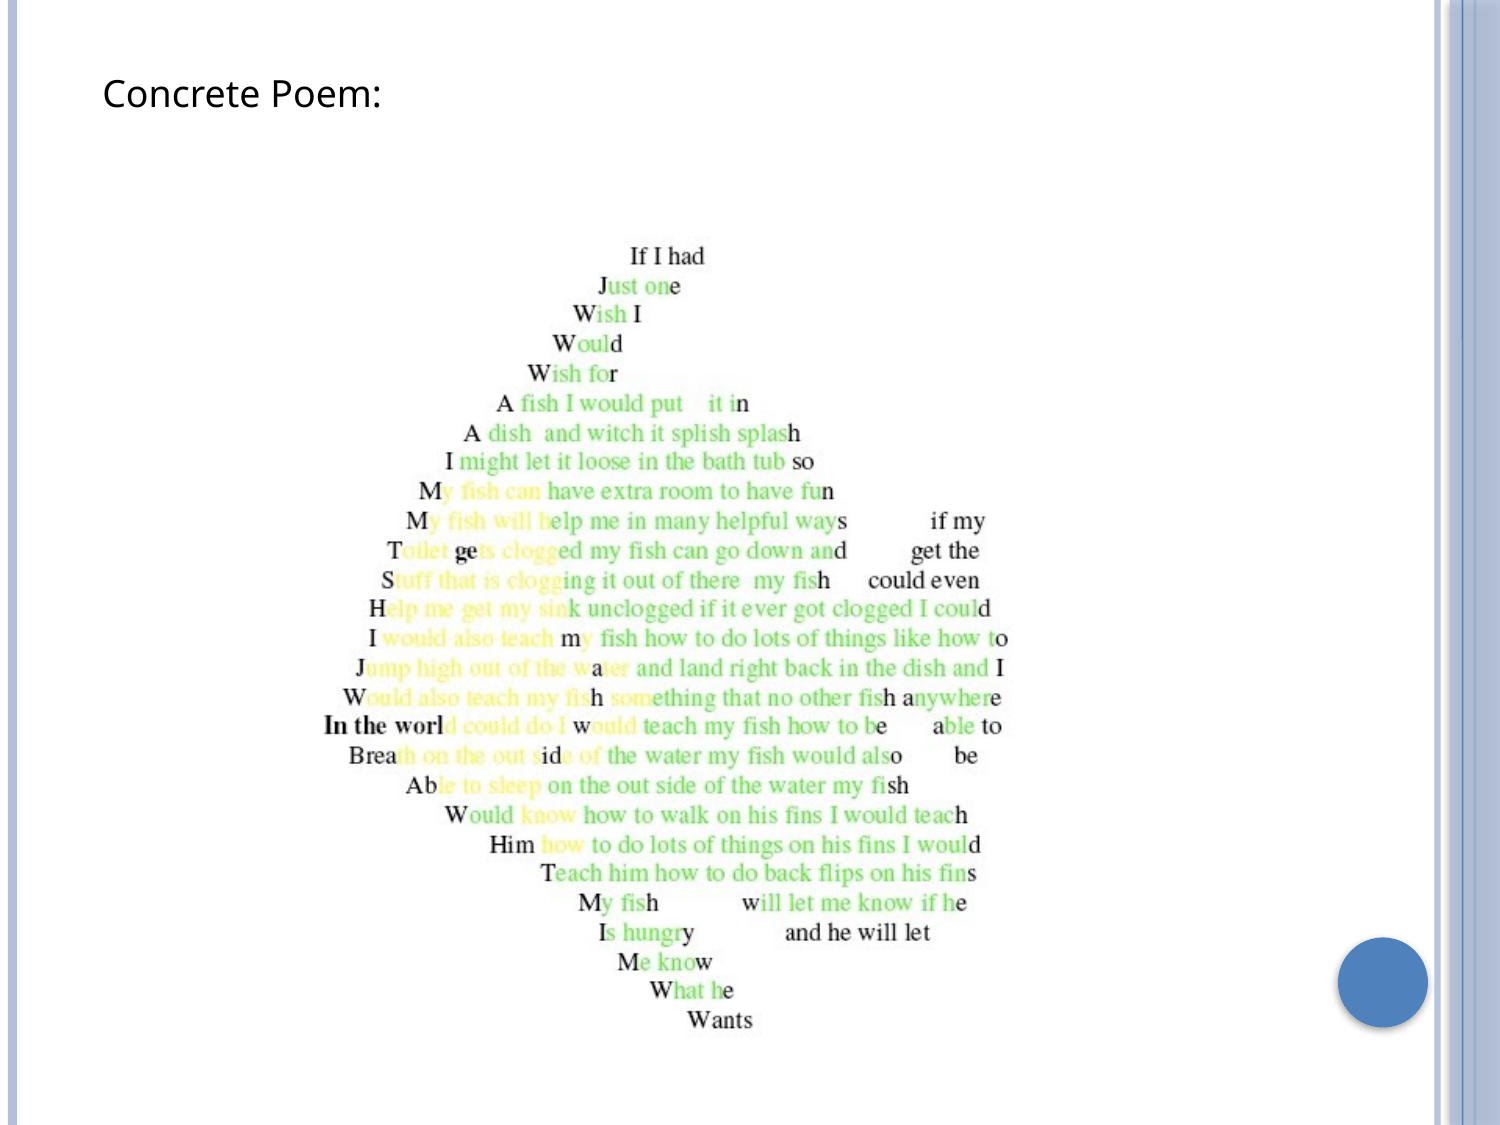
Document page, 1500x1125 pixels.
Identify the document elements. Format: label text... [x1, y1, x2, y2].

text_box Concrete Poem: [87, 62, 1363, 123]
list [174, 224, 1270, 1063]
